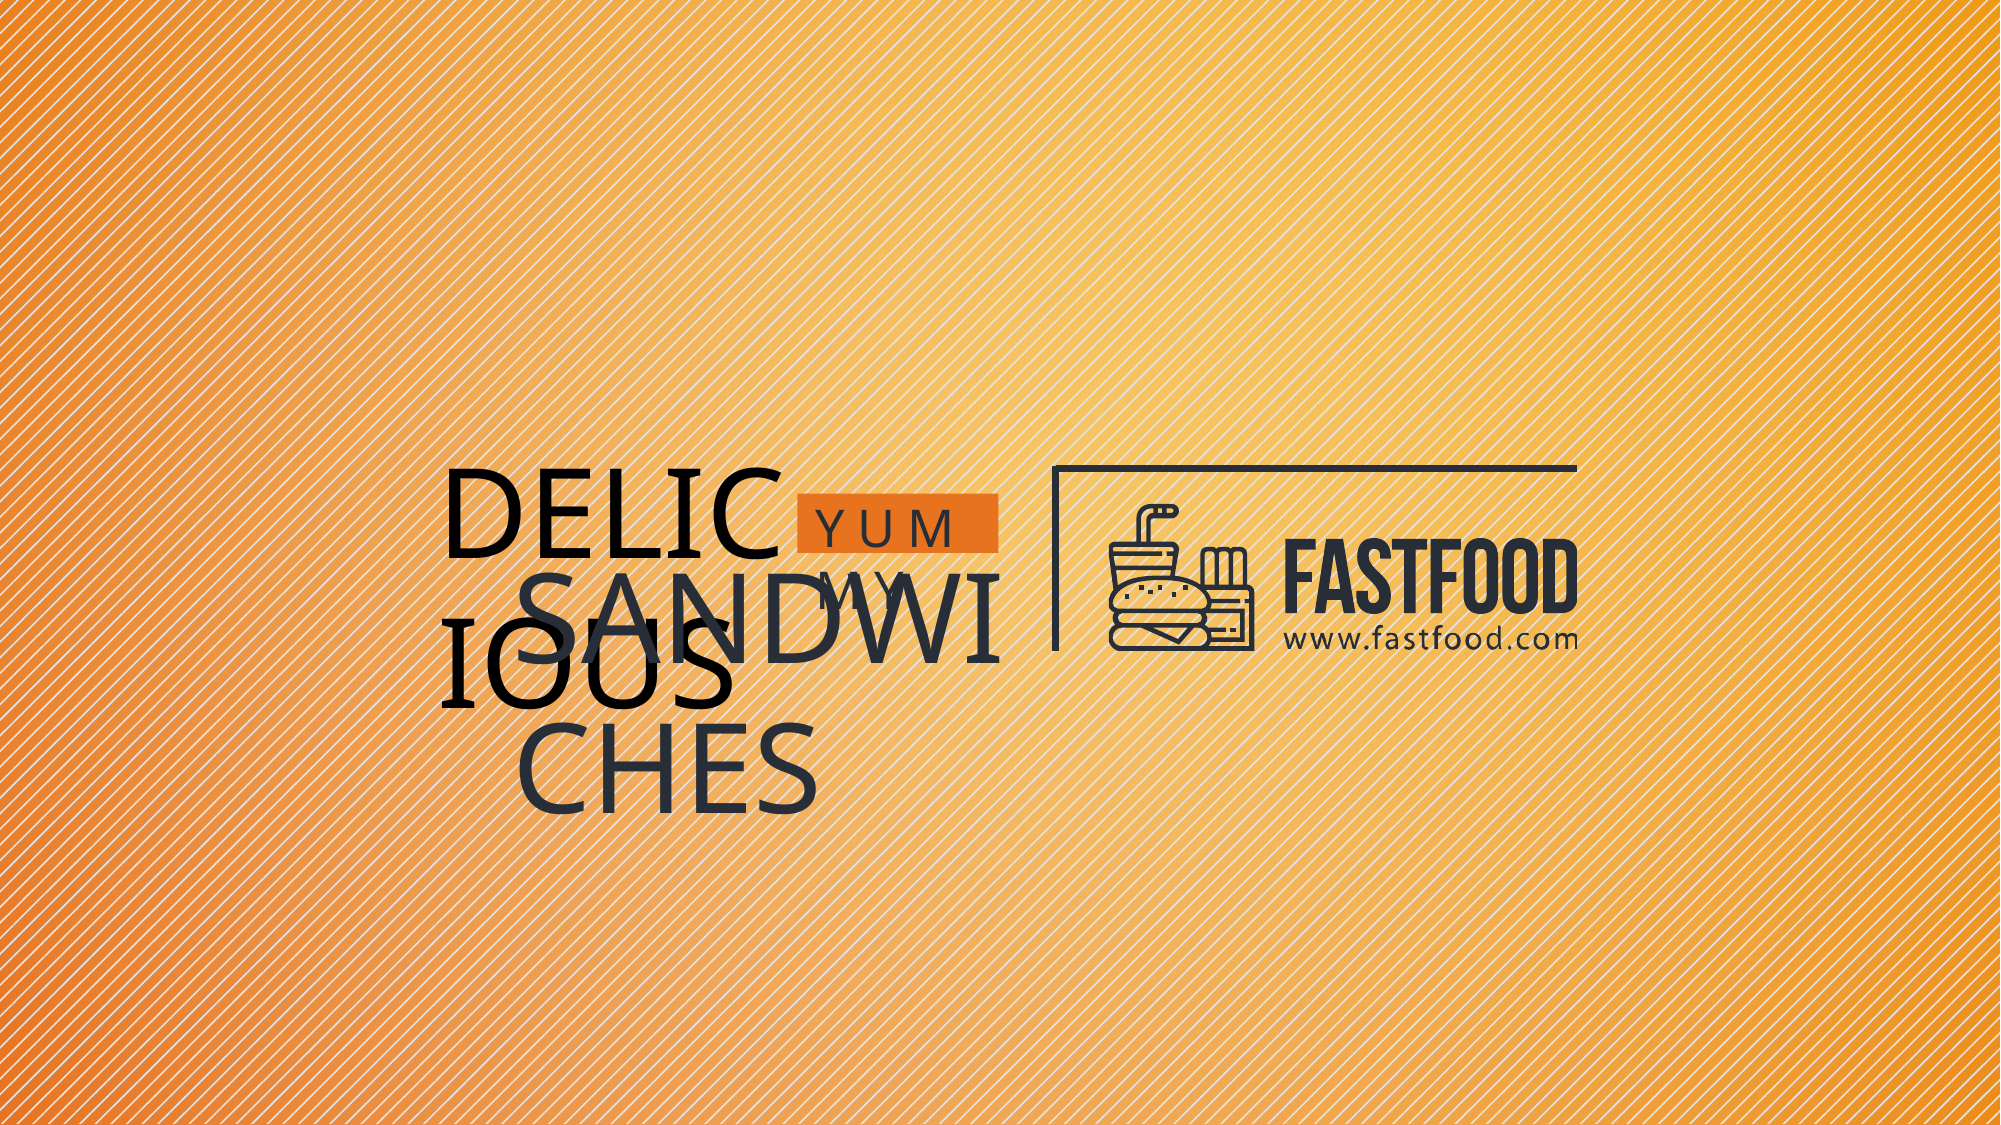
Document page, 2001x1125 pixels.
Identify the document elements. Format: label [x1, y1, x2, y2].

picture [0, 0, 2000, 1124]
text_box [422, 425, 1577, 698]
